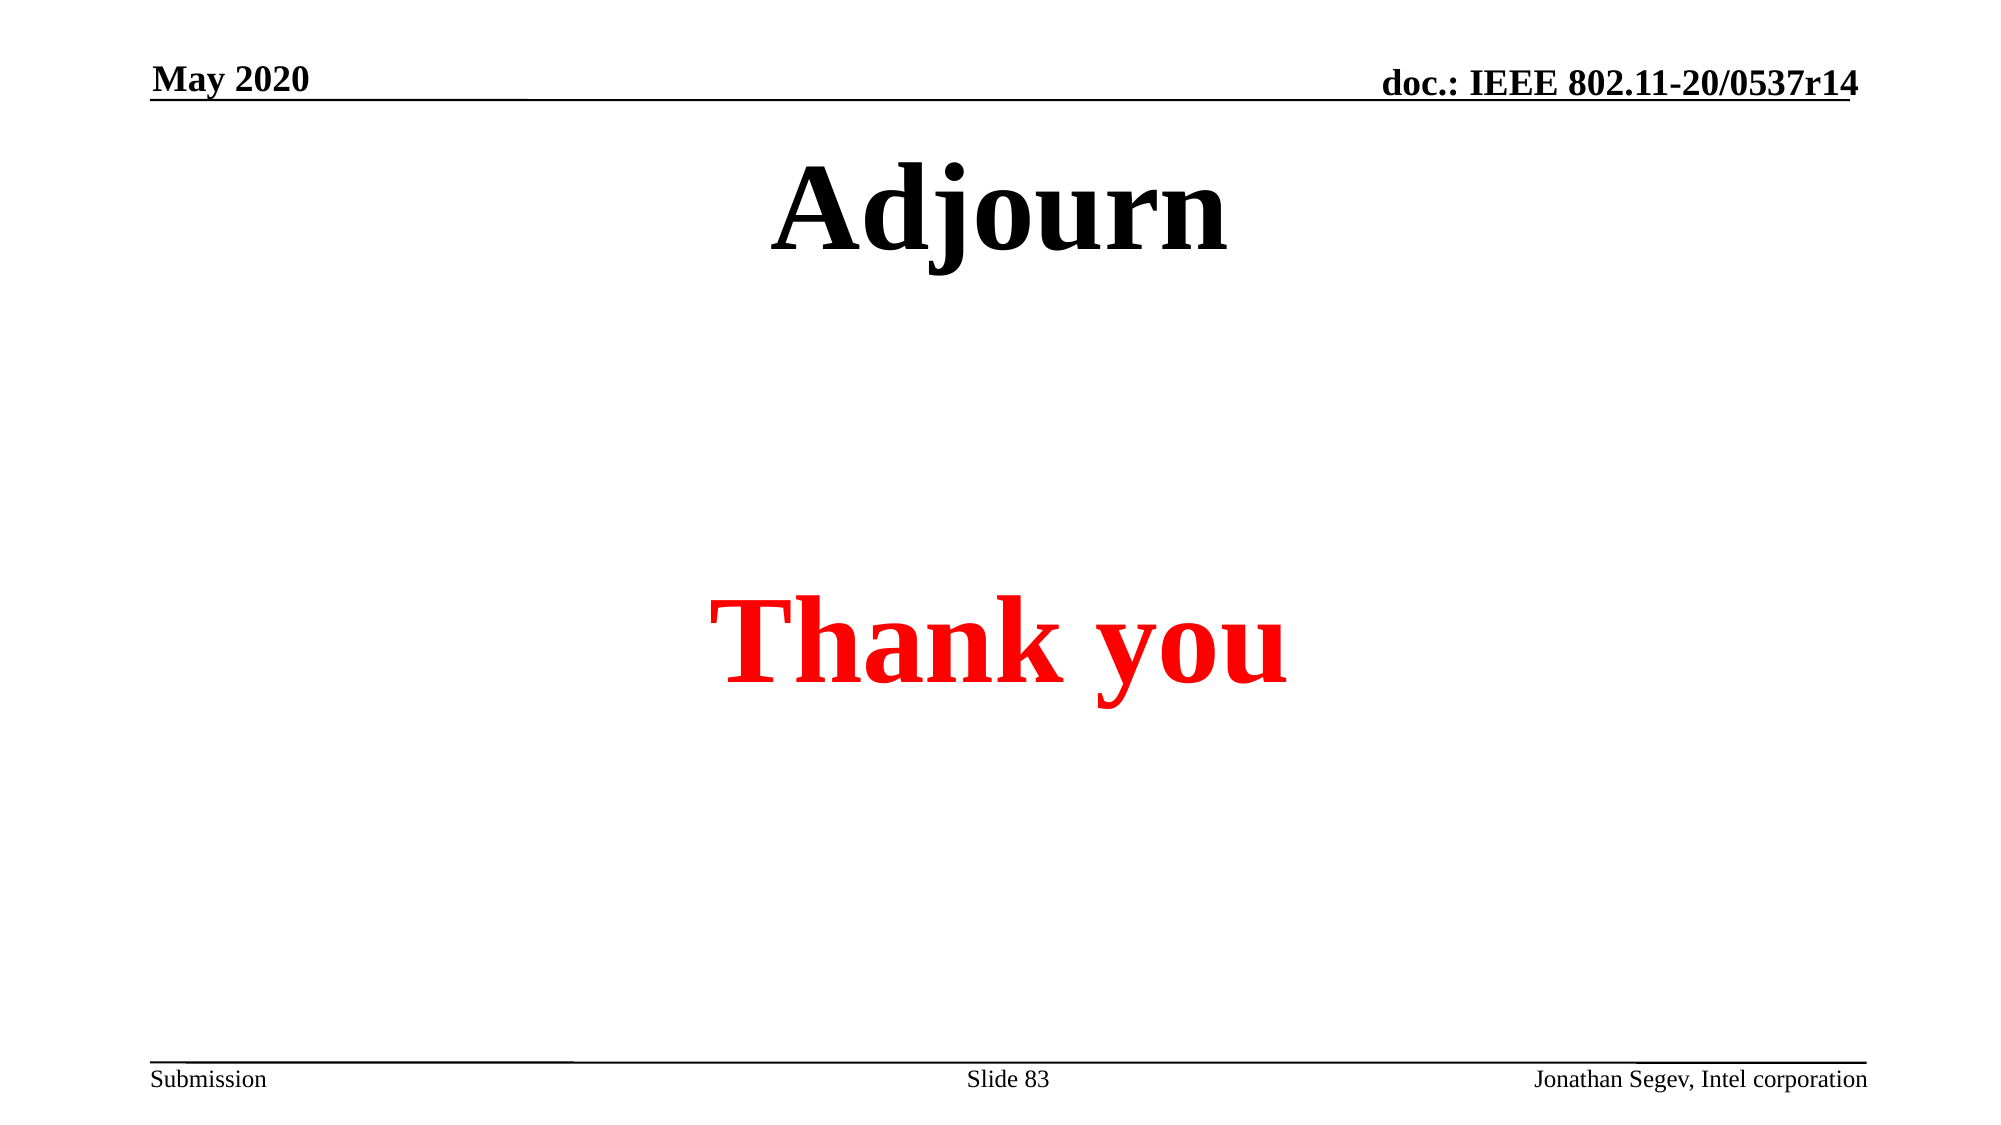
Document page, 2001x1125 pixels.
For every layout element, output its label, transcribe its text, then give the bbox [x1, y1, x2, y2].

footer Jonathan Segev, Intel corporation [1171, 1061, 1869, 1093]
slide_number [152, 54, 563, 100]
list Thank you [149, 324, 1850, 1000]
title Adjourn [149, 112, 1850, 288]
slide_number Slide 83 [950, 1061, 1067, 1123]
